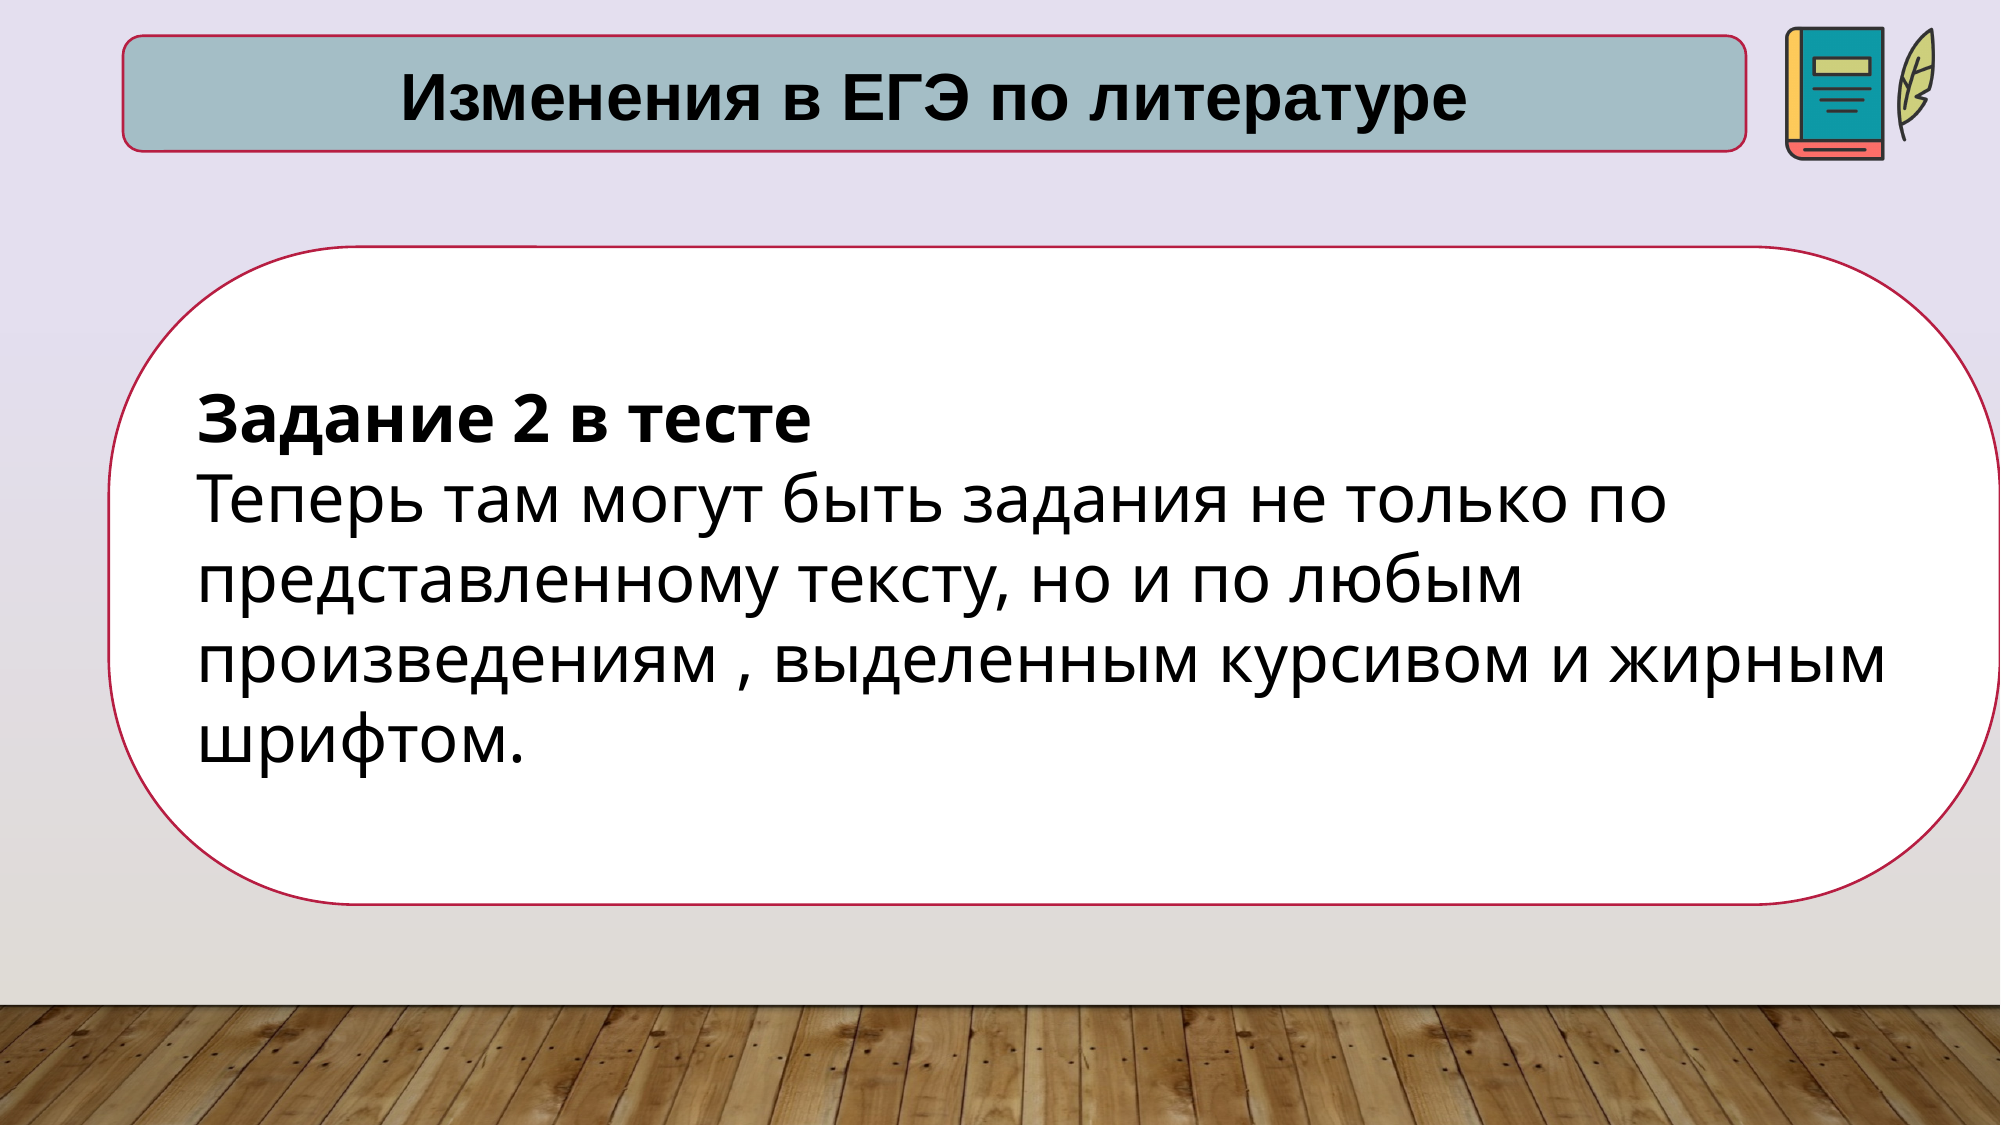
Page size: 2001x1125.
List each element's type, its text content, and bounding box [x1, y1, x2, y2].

text_box Задание 2 в тесте Теперь там могут быть задания не только по представленному тексту, но и по любым произведениям , выделенным курсивом и жирным шрифтом. [107, 245, 2000, 906]
picture [1784, 18, 1936, 169]
picture [0, 1005, 2000, 1125]
text_box Изменения в ЕГЭ по литературе [121, 34, 1748, 153]
